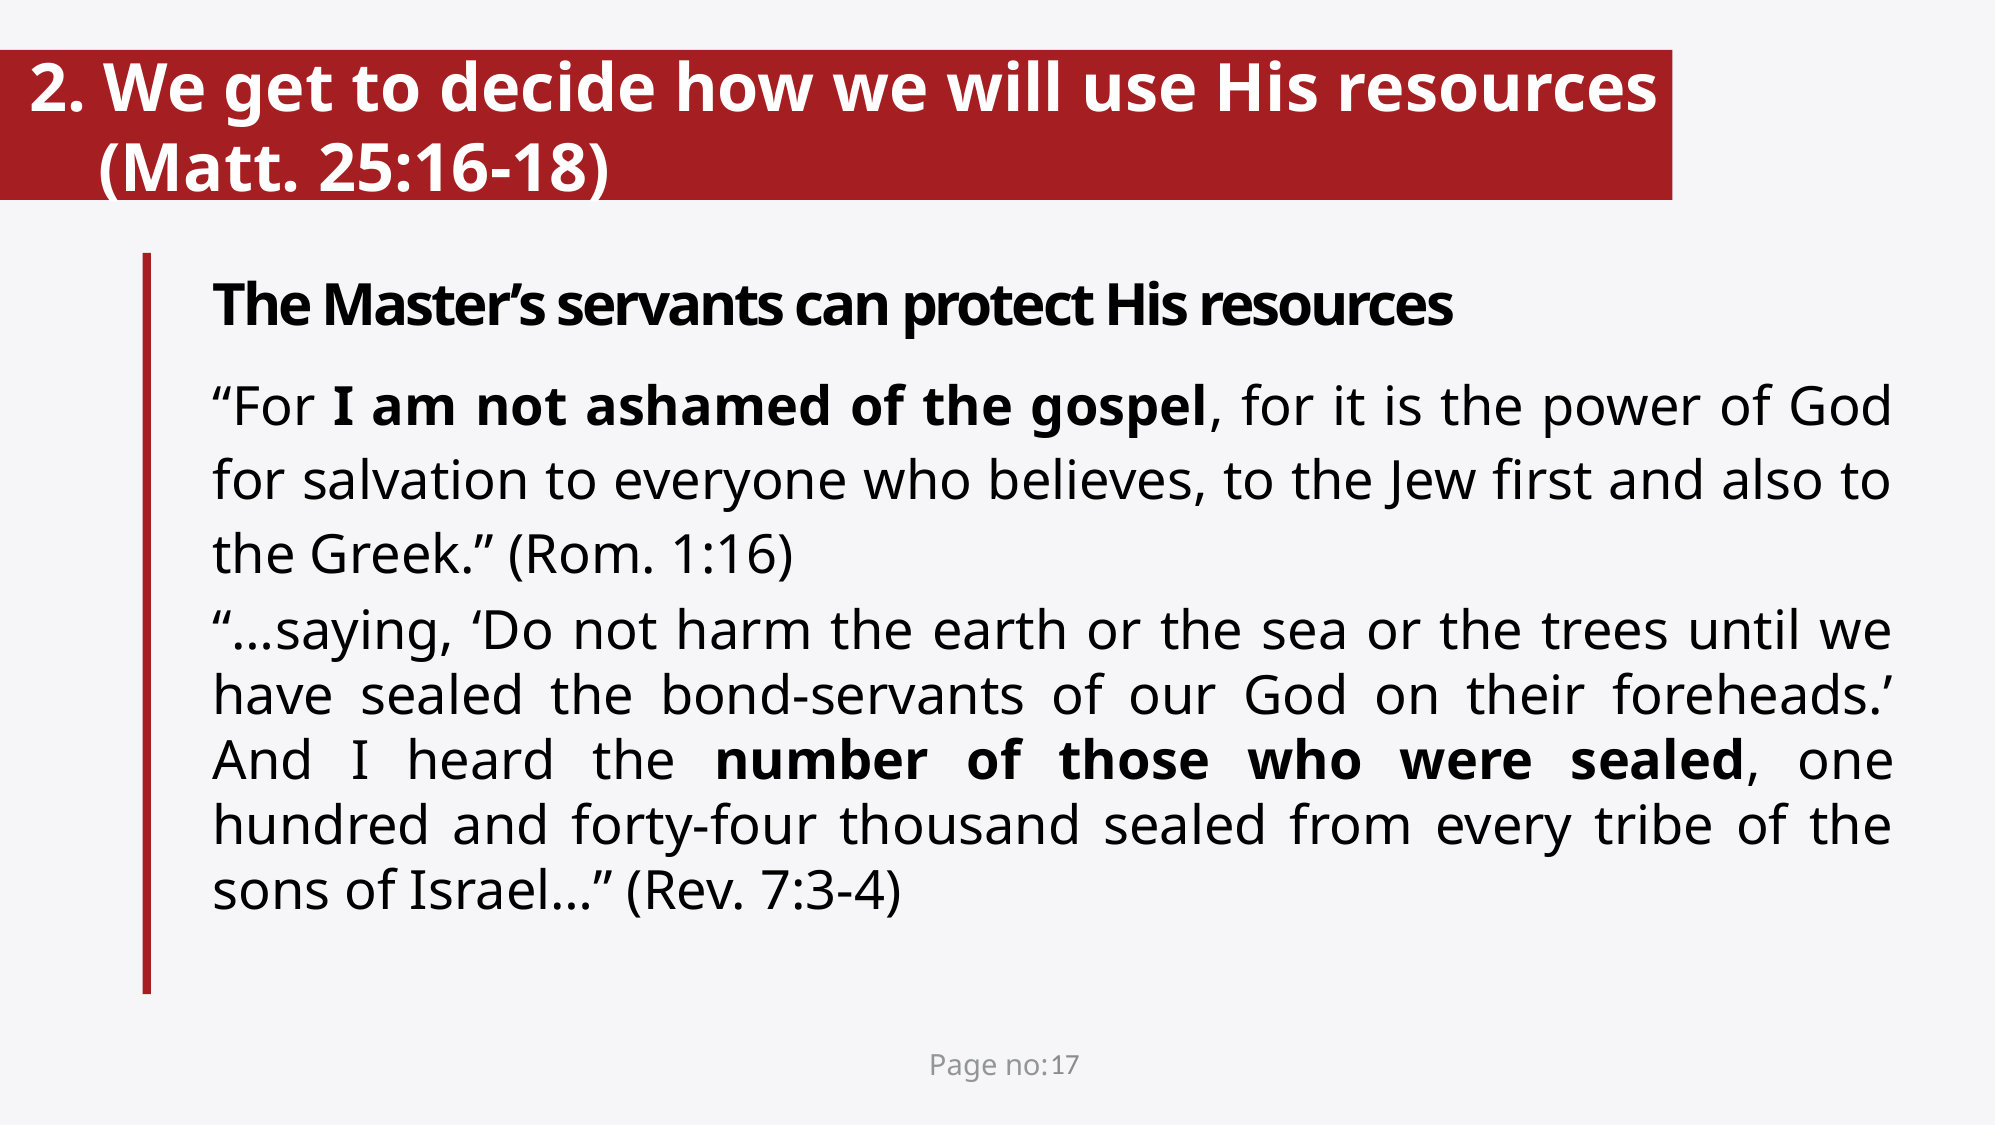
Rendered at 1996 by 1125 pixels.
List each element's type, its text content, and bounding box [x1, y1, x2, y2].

text_box [1583, 188, 1675, 202]
subtitle The Master’s servants can protect His resources “For I am not ashamed of the gospel, for it is the power of God for salvation to everyone who believes, to the Jew first and also to the Greek.” (Rom. 1:16) “…saying, ‘Do not harm the earth or the sea or the trees until we have sealed the bond-servants of our God on their foreheads.’ And I heard the number of those who were sealed, one hundred and forty-four thousand sealed from every tribe of the sons of Israel…” (Rev. 7:3-4) [197, 249, 1910, 1000]
text_box [1583, 48, 1675, 62]
title 2. We get to decide how we will use His resources (Matt. 25:16-18) [14, 62, 1810, 188]
